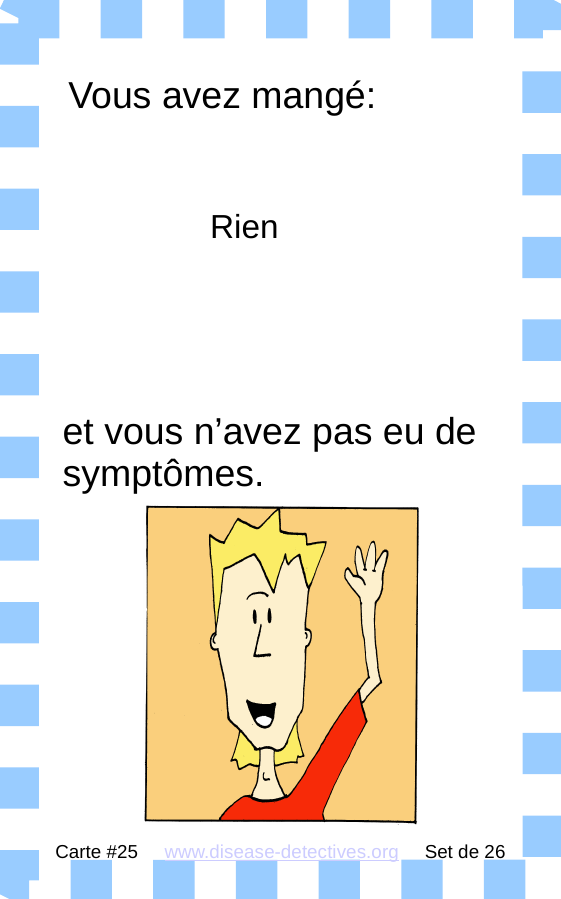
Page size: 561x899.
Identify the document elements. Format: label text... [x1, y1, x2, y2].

text_box [18, 17, 544, 881]
picture [143, 501, 421, 826]
text_box Carte #25 www.disease-detectives.org Set de 26 [35, 833, 525, 870]
text_box Rien [195, 199, 391, 252]
